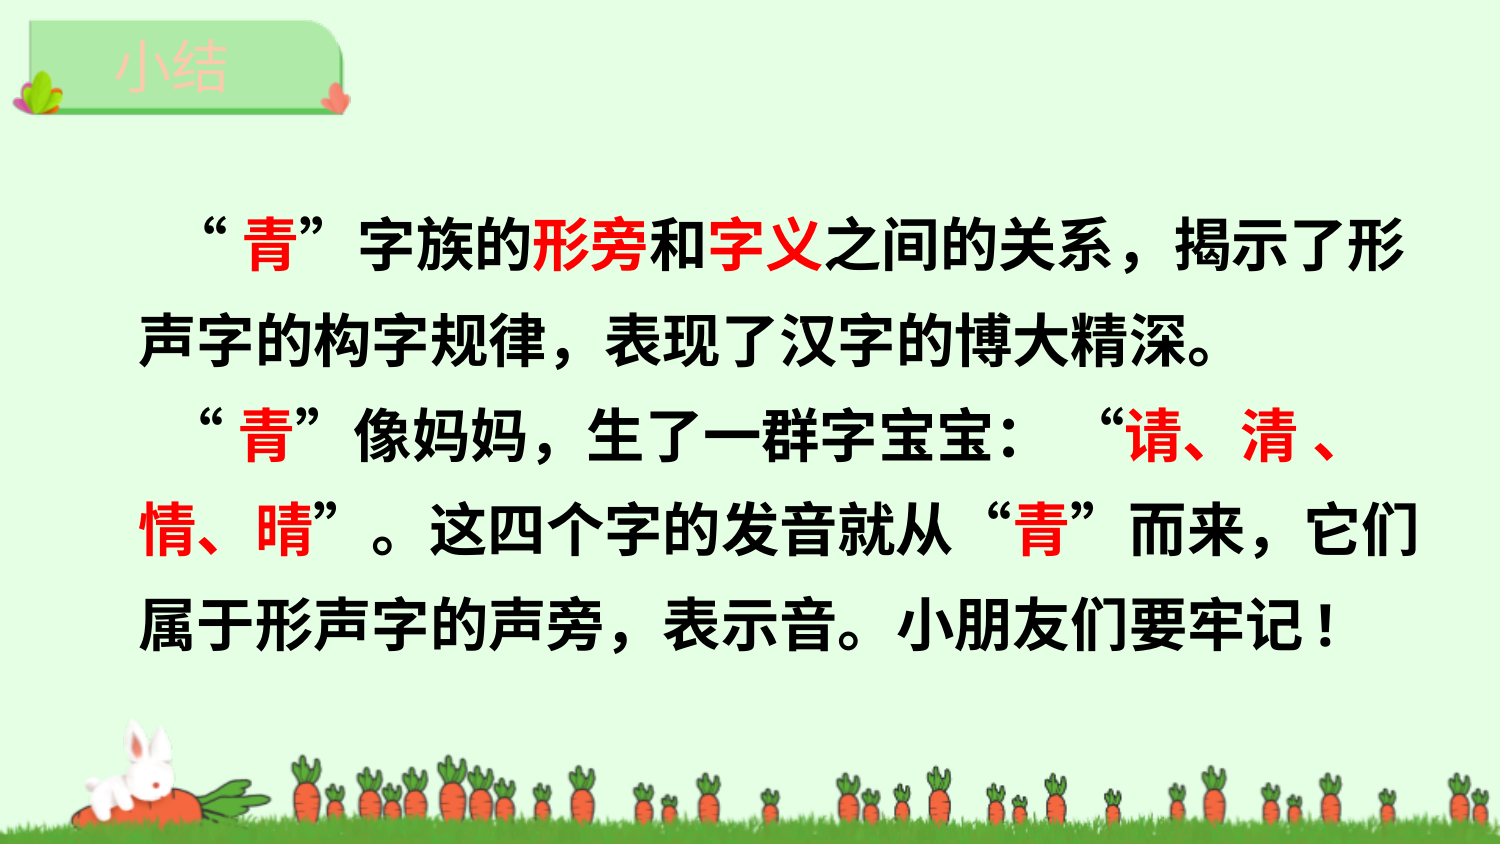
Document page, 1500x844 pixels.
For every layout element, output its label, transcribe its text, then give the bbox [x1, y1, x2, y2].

picture [0, 712, 1500, 844]
picture [2, 8, 360, 126]
text_box “青”字族的形旁和字义之间的关系，揭示了形声字的构字规律，表现了汉字的博大精深。 “青”像妈妈，生了一群字宝宝： “请、清 、情、晴”。这四个字的发音就从“青”而来，它们属于形声字的声旁，表示音。小朋友们要牢记! [123, 164, 1447, 729]
